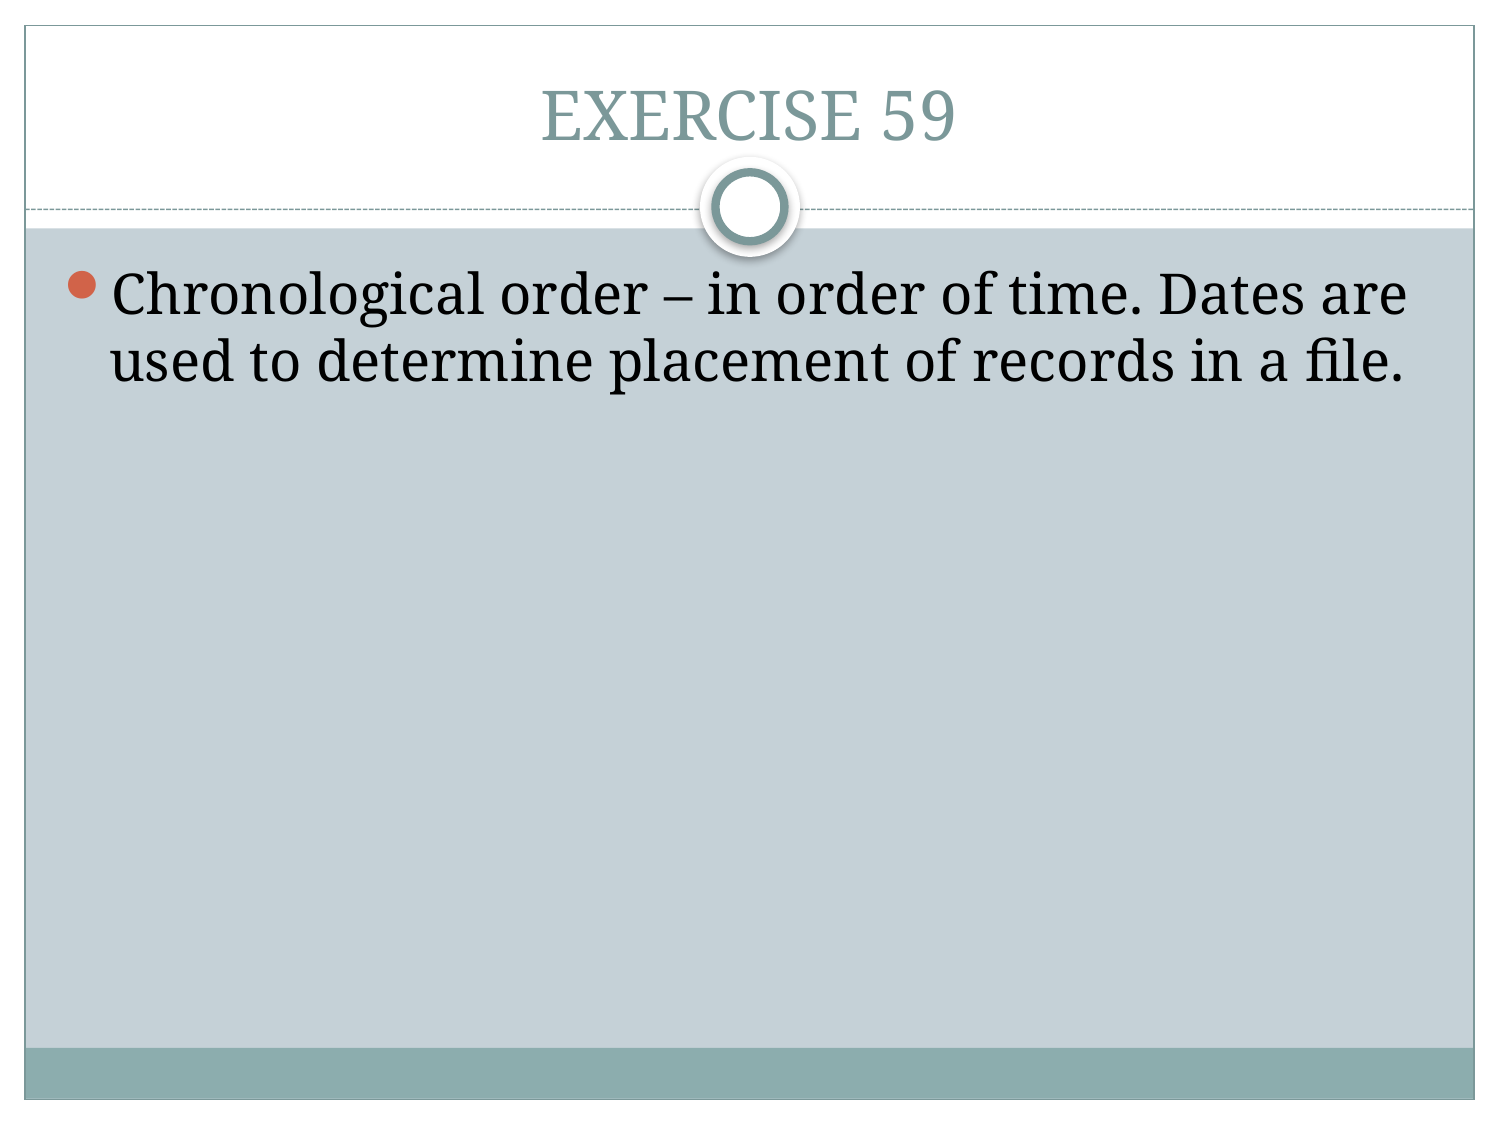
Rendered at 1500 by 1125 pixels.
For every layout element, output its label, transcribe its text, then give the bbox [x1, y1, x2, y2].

list Chronological order – in order of time. Dates are used to determine placement of records in a file. [49, 250, 1445, 1001]
title EXERCISE 59 [49, 37, 1450, 162]
